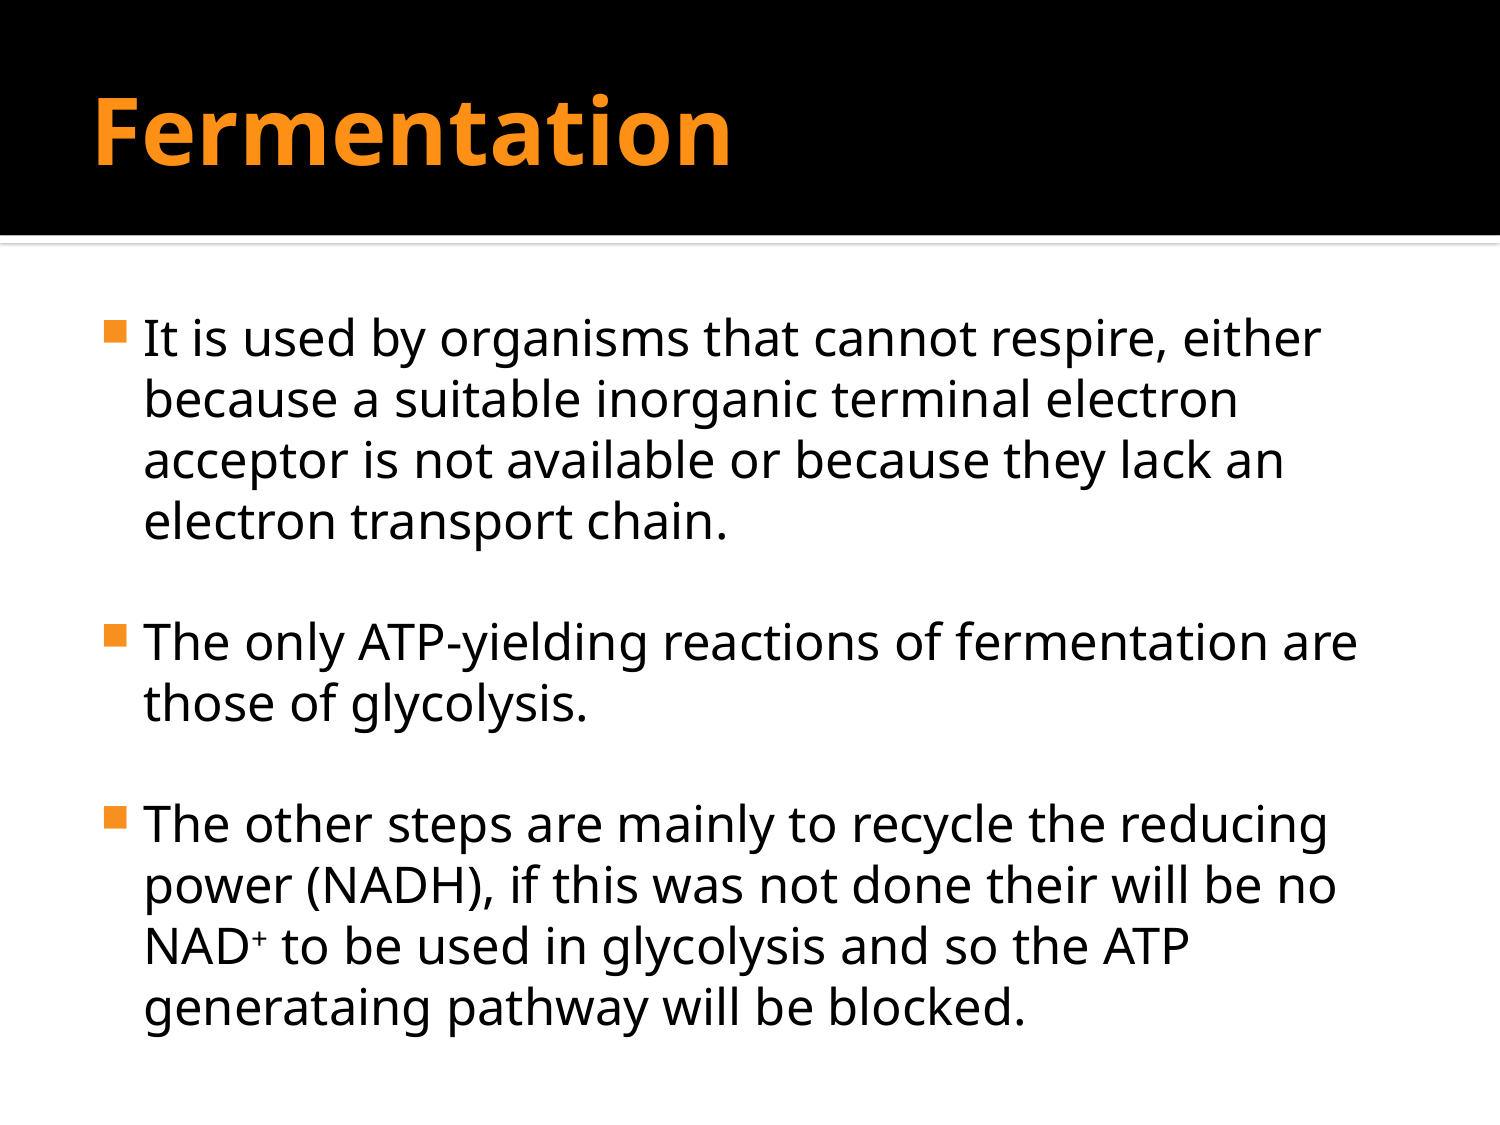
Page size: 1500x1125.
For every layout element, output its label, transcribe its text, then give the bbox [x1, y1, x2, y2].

list It is used by organisms that cannot respire, either because a suitable inorganic terminal electron acceptor is not available or because they lack an electron transport chain. The only ATP-yielding reactions of fermentation are those of glycolysis. The other steps are mainly to recycle the reducing power (NADH), if this was not done their will be no NAD+ to be used in glycolysis and so the ATP generataing pathway will be blocked. [75, 291, 1425, 1050]
title Fermentation [75, 25, 1425, 231]
